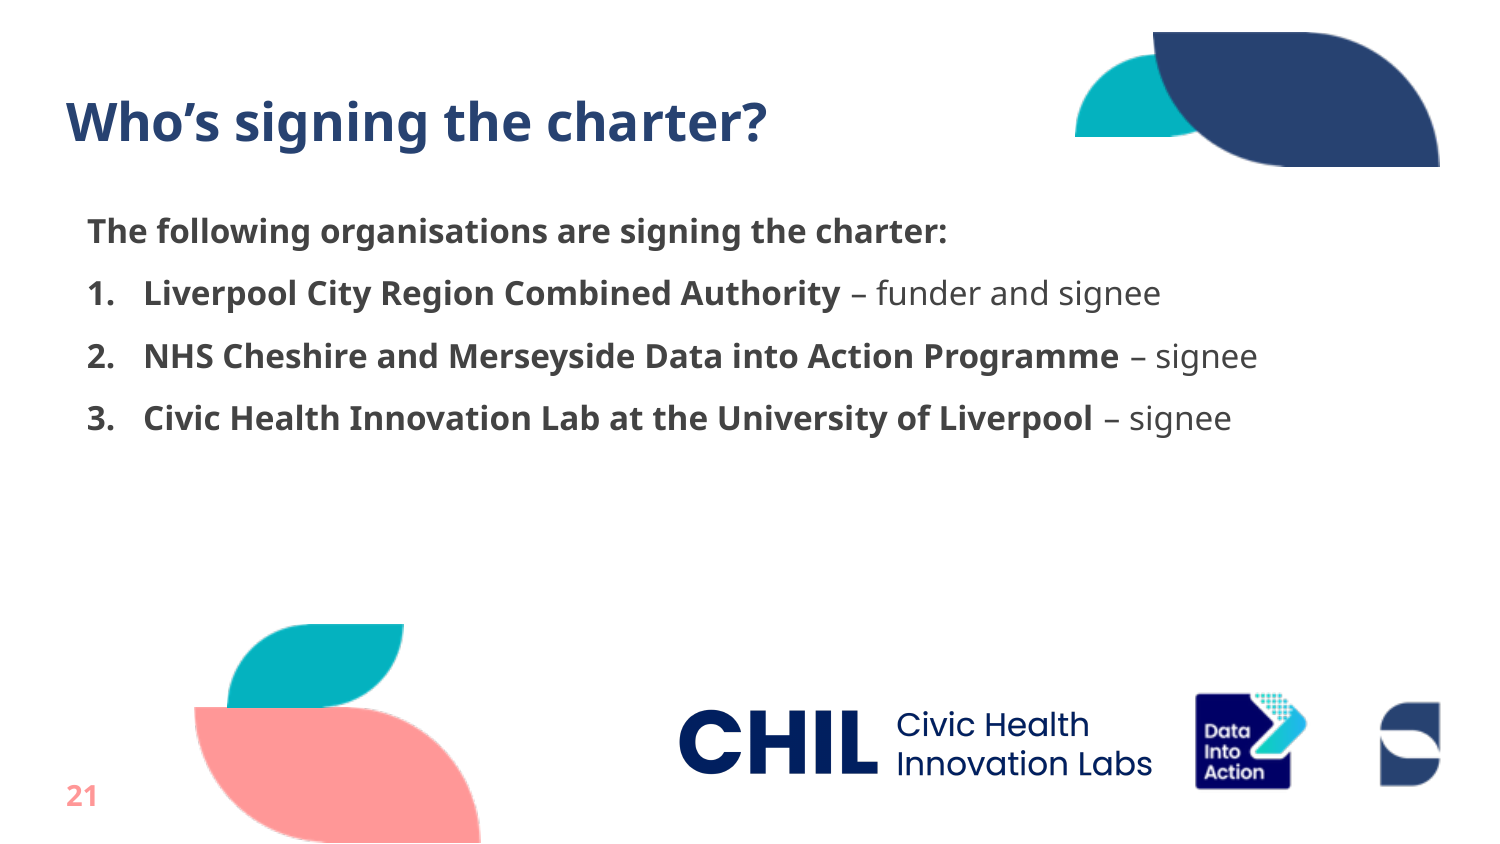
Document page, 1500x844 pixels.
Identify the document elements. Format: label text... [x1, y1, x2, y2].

picture [1074, 31, 1440, 168]
list The following organisations are signing the charter: Liverpool City Region Combined Authority – funder and signee NHS Cheshire and Merseyside Data into Action Programme – signee Civic Health Innovation Lab at the University of Liverpool – signee [51, 189, 1449, 625]
picture [1363, 685, 1458, 804]
picture [623, 664, 1331, 844]
title Who’s signing the charter? [1443, 72, 1449, 167]
picture [193, 624, 481, 843]
slide_number 21 [51, 764, 142, 830]
title Who’s signing the charter? [51, 72, 1147, 167]
